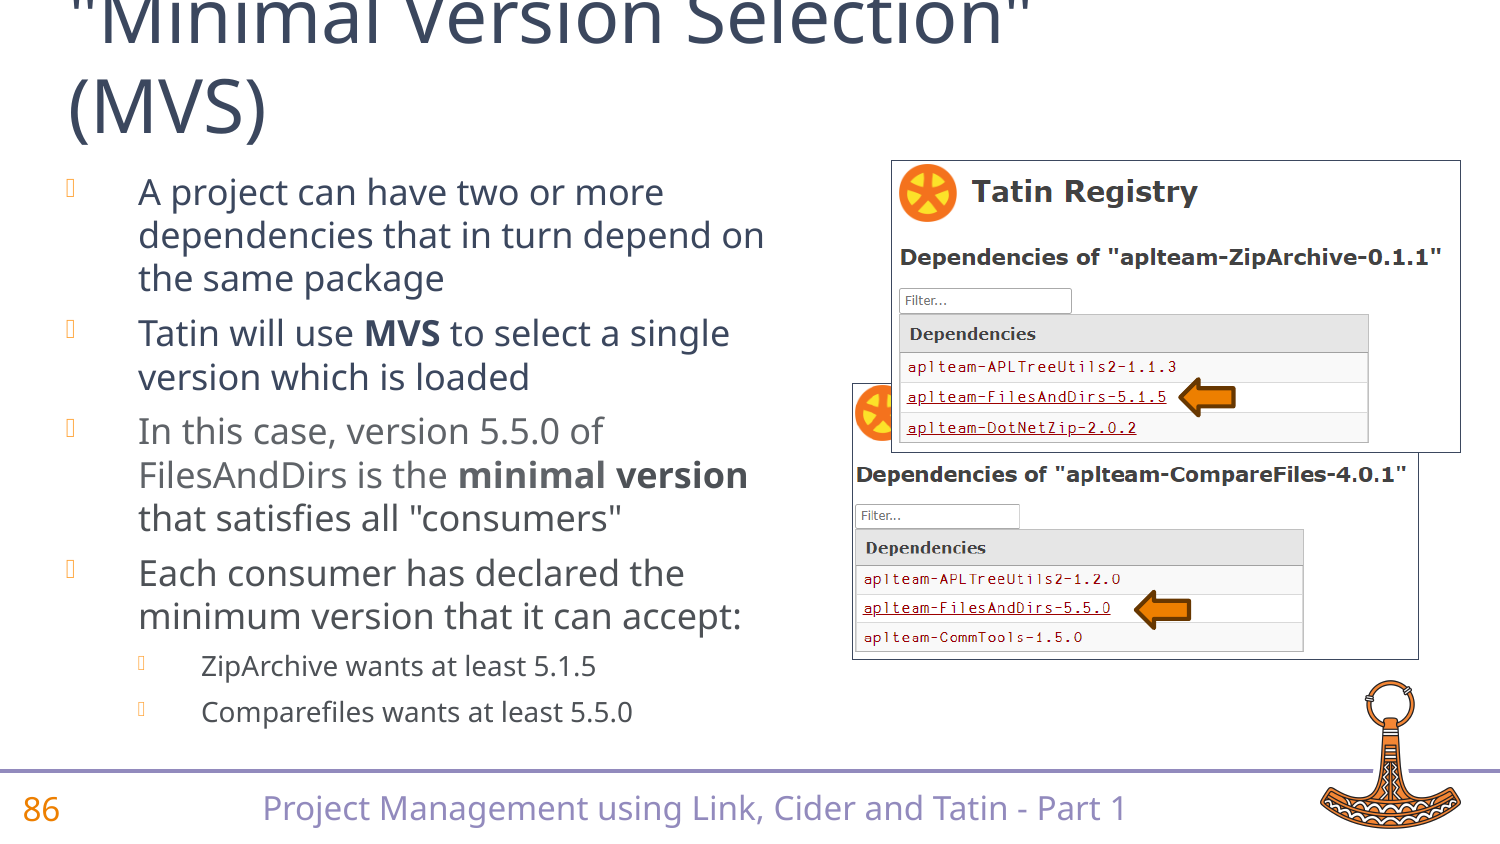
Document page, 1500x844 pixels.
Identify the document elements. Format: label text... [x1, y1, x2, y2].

title "Minimal Version Selection" (MVS) [53, 43, 1203, 157]
list A project can have two or more dependencies that in turn depend on the same package Tatin will use MVS to select a single version which is loaded In this case, version 5.5.0 of FilesAndDirs is the minimal version that satisfies all "consumers" Each consumer has declared the minimum version that it can accept: ZipArchive wants at least 5.1.5 Comparefiles wants at least 5.5.0 [50, 162, 834, 770]
picture [1320, 680, 1461, 829]
picture [852, 160, 1461, 661]
